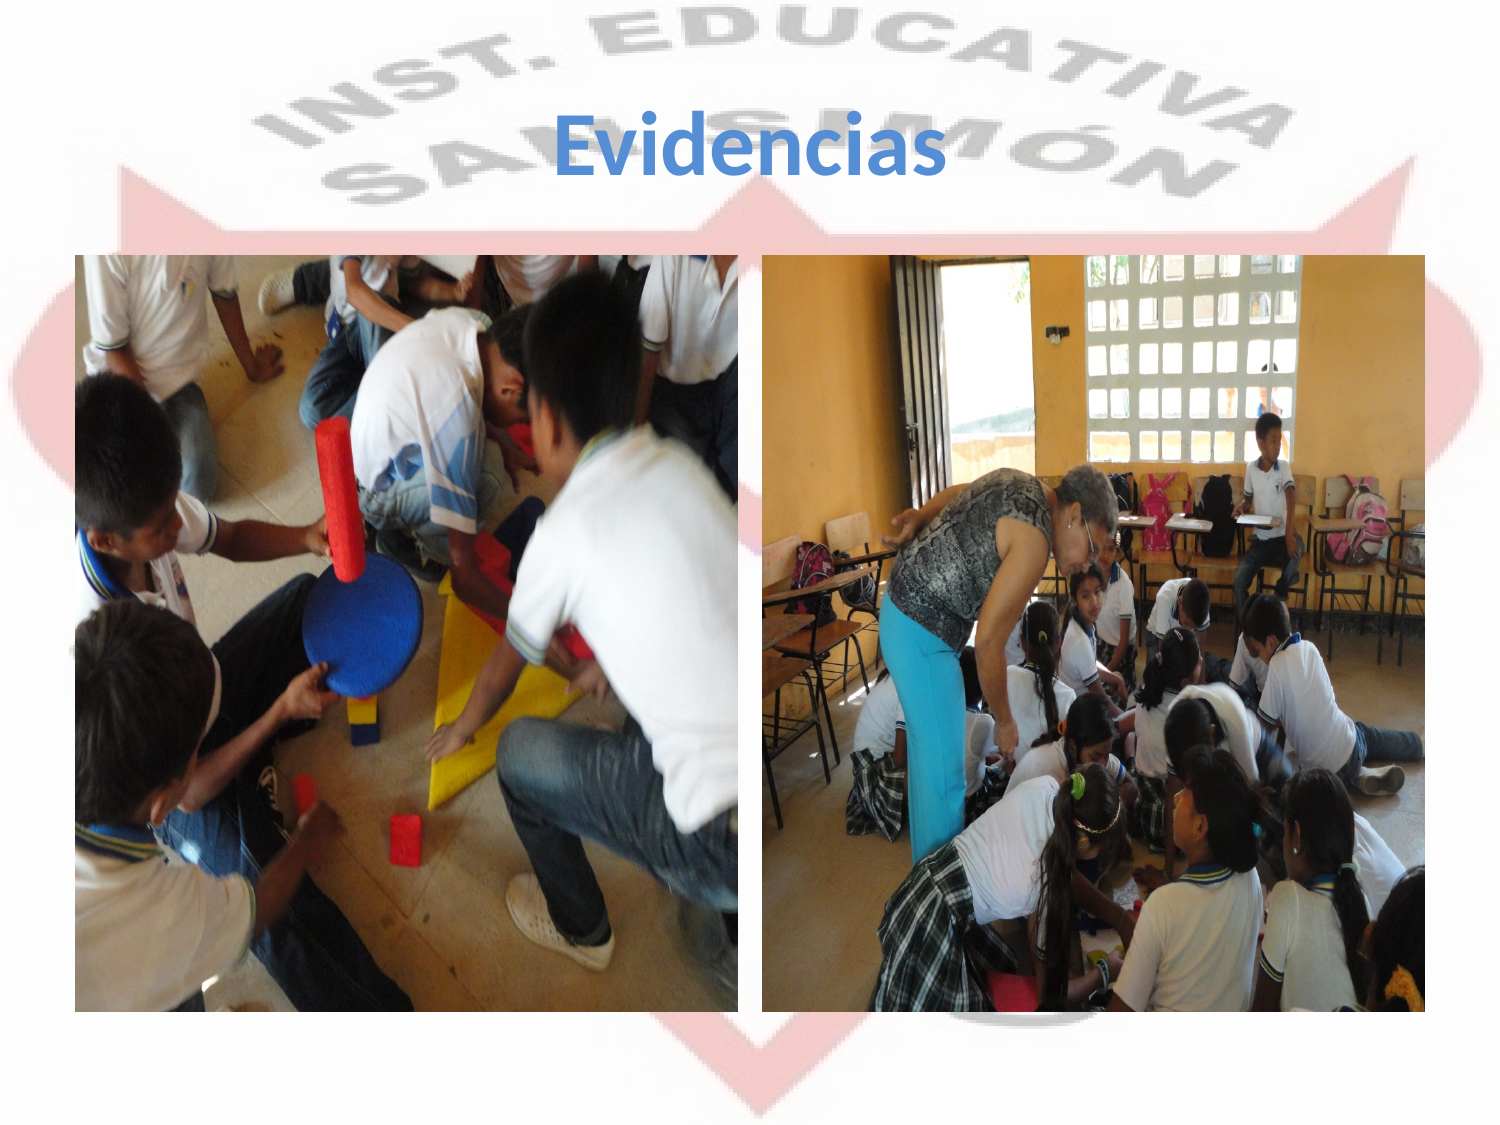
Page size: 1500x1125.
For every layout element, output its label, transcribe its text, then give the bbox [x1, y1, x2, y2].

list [762, 255, 1426, 1012]
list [74, 255, 738, 1012]
title Evidencias [75, 45, 1425, 233]
